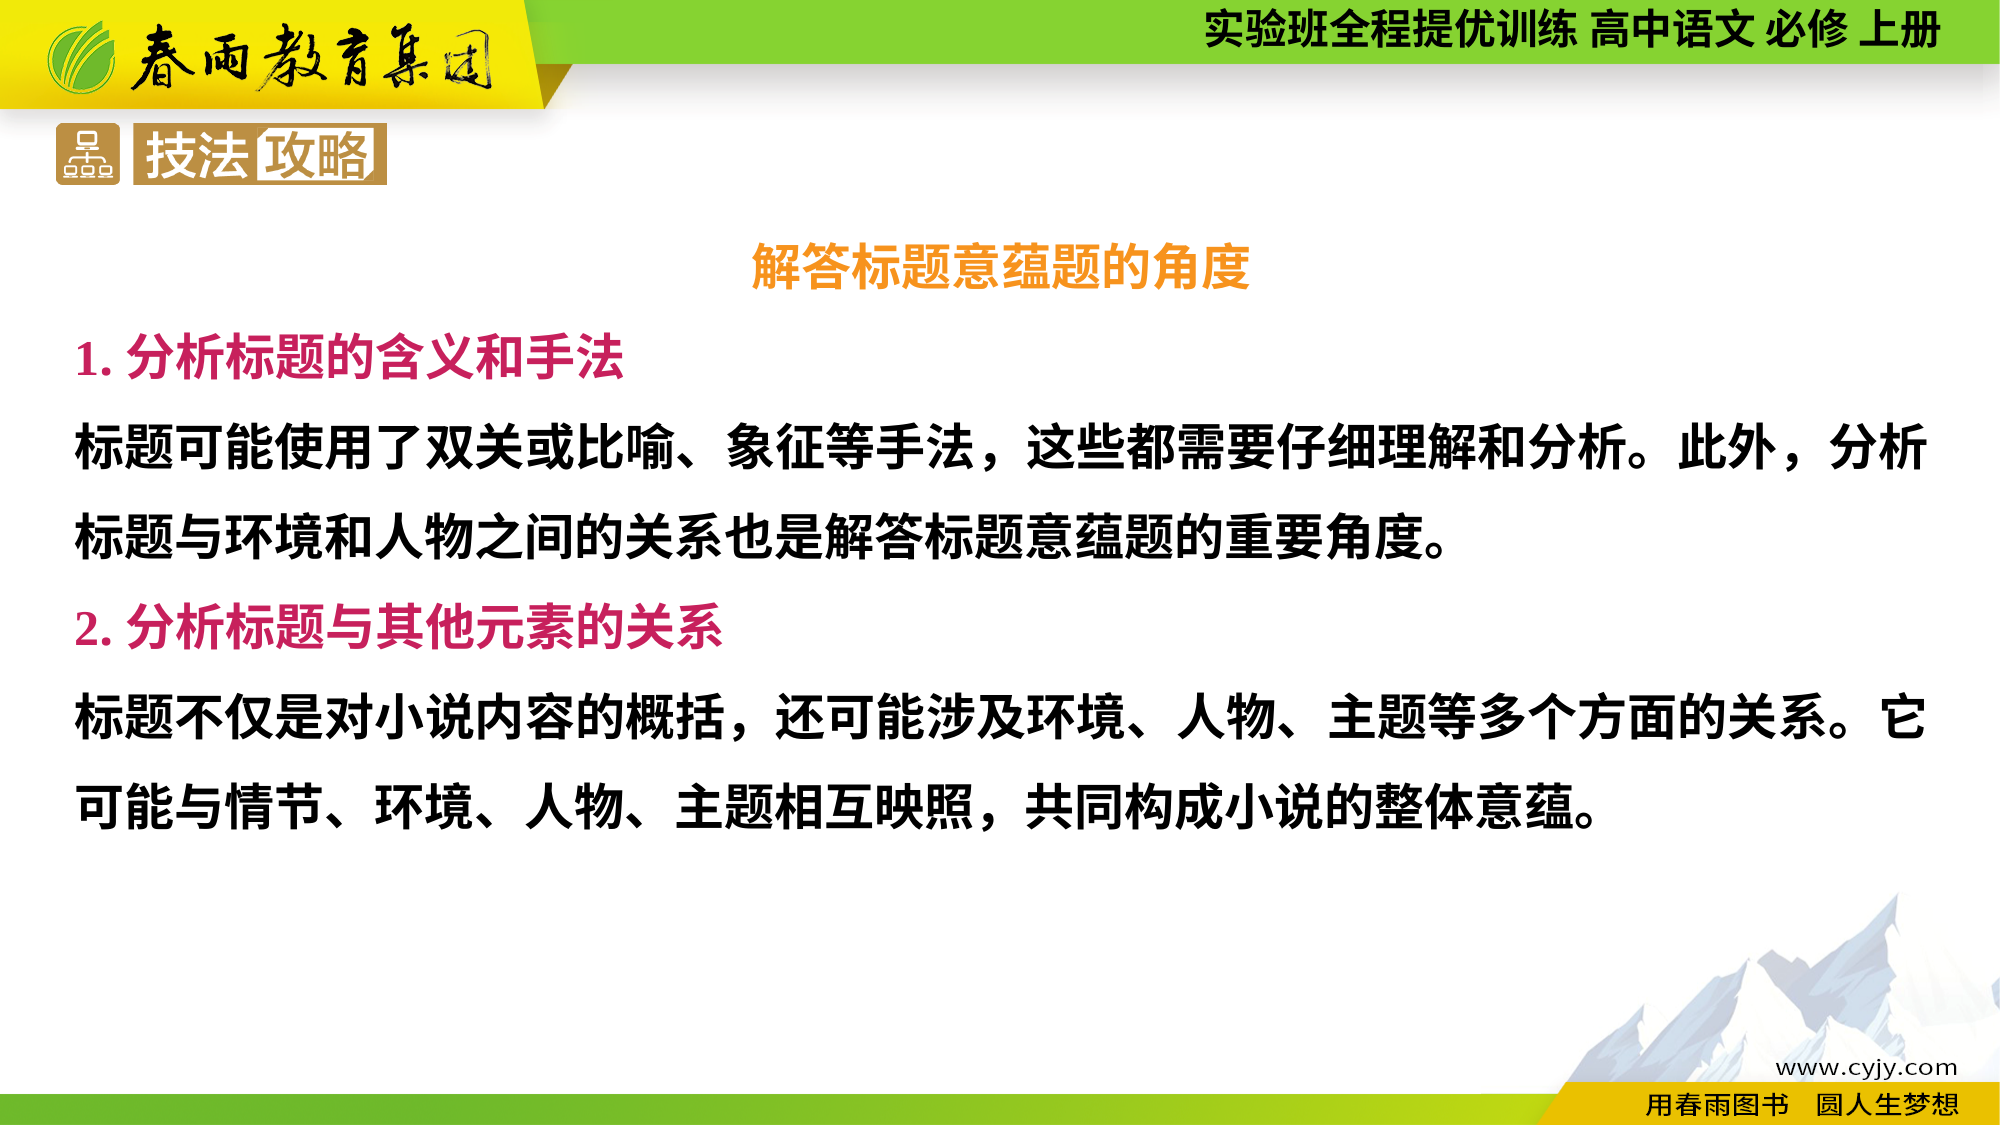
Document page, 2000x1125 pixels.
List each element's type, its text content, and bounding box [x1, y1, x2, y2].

list 解答标题意蕴题的角度 1.分析标题的含义和手法 标题可能使用了双关或比喻、象征等手法，这些都需要仔细理解和分析。此外，分析标题与环境和人物之间的关系也是解答标题意蕴题的重要角度。 2.分析标题与其他元素的关系 标题不仅是对小说内容的概括，还可能涉及环境、人物、主题等多个方面的关系。它可能与情节、环境、人物、主题相互映照，共同构成小说的整体意蕴。 [59, 198, 1944, 850]
picture [0, 0, 2000, 1125]
